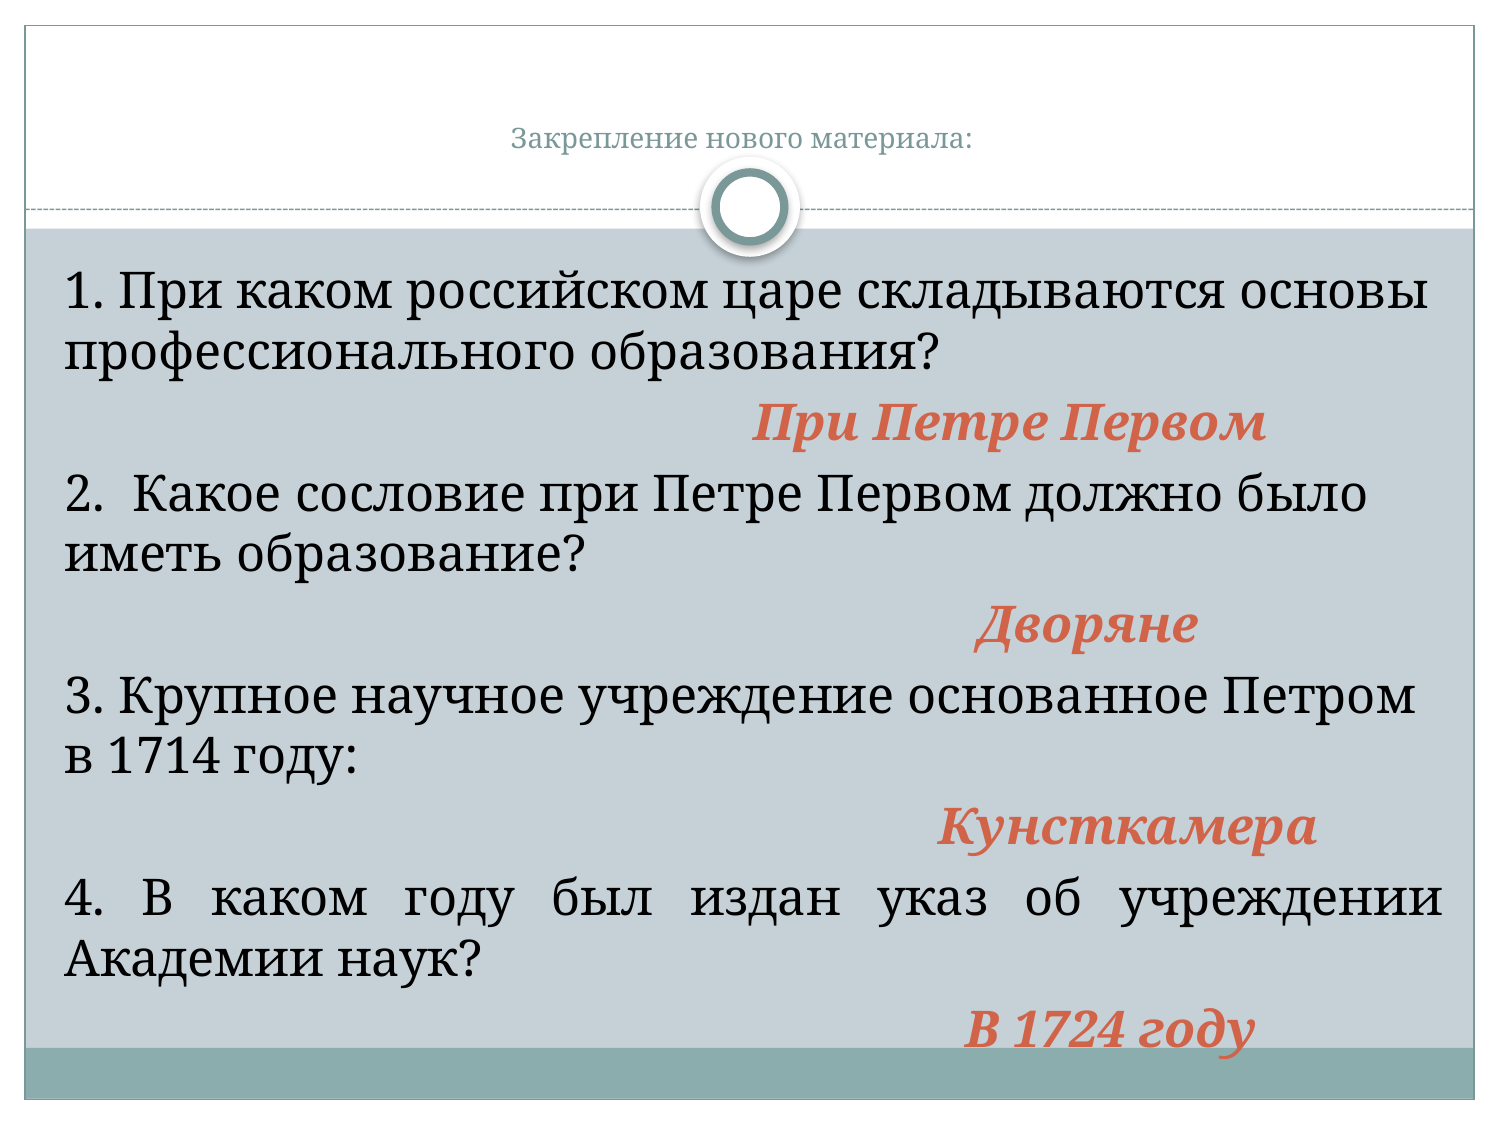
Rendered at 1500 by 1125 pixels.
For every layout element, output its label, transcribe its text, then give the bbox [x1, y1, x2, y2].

list 1. При каком российском царе складываются основы профессионального образования? При Петре Первом 2. Какое сословие при Петре Первом должно было иметь образование? Дворяне 3. Крупное научное учреждение основанное Петром в 1714 году: Кунсткамера 4. В каком году был издан указ об учреждении Академии наук? В 1724 году [49, 250, 1460, 1071]
title Закрепление нового материала: [49, 77, 1450, 163]
